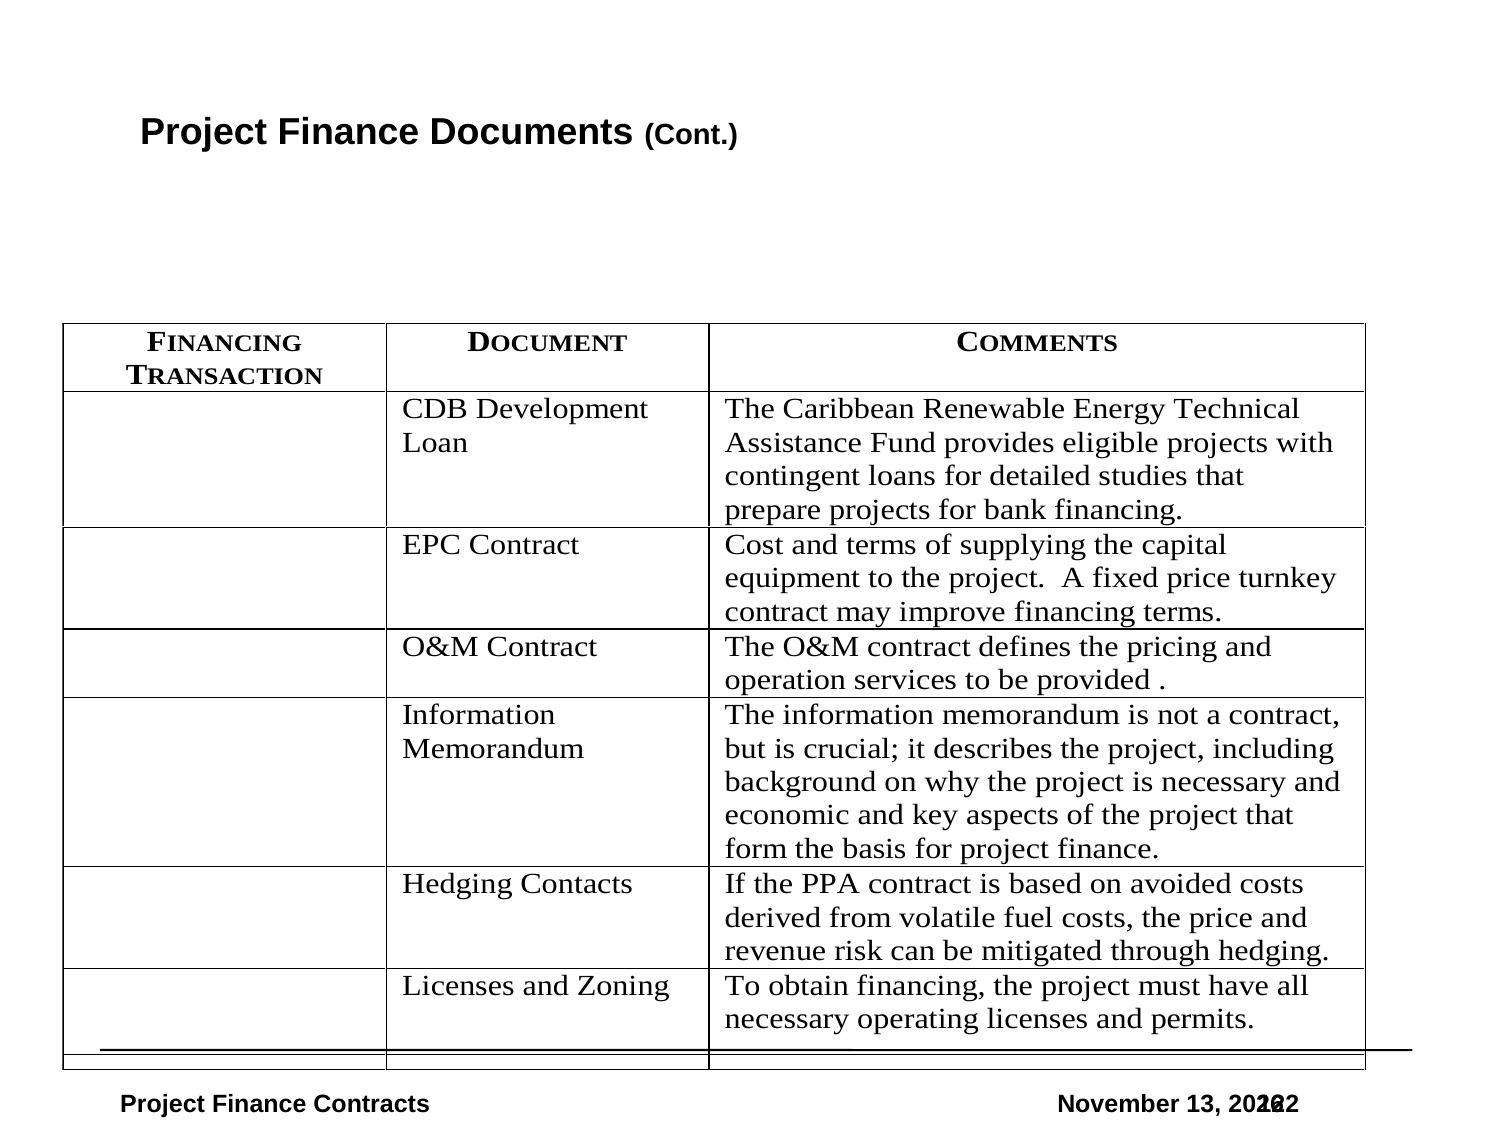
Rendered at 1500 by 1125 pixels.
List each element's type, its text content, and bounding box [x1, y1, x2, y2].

title Project Finance Documents (Cont.) [124, 99, 1288, 226]
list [62, 322, 1463, 1101]
